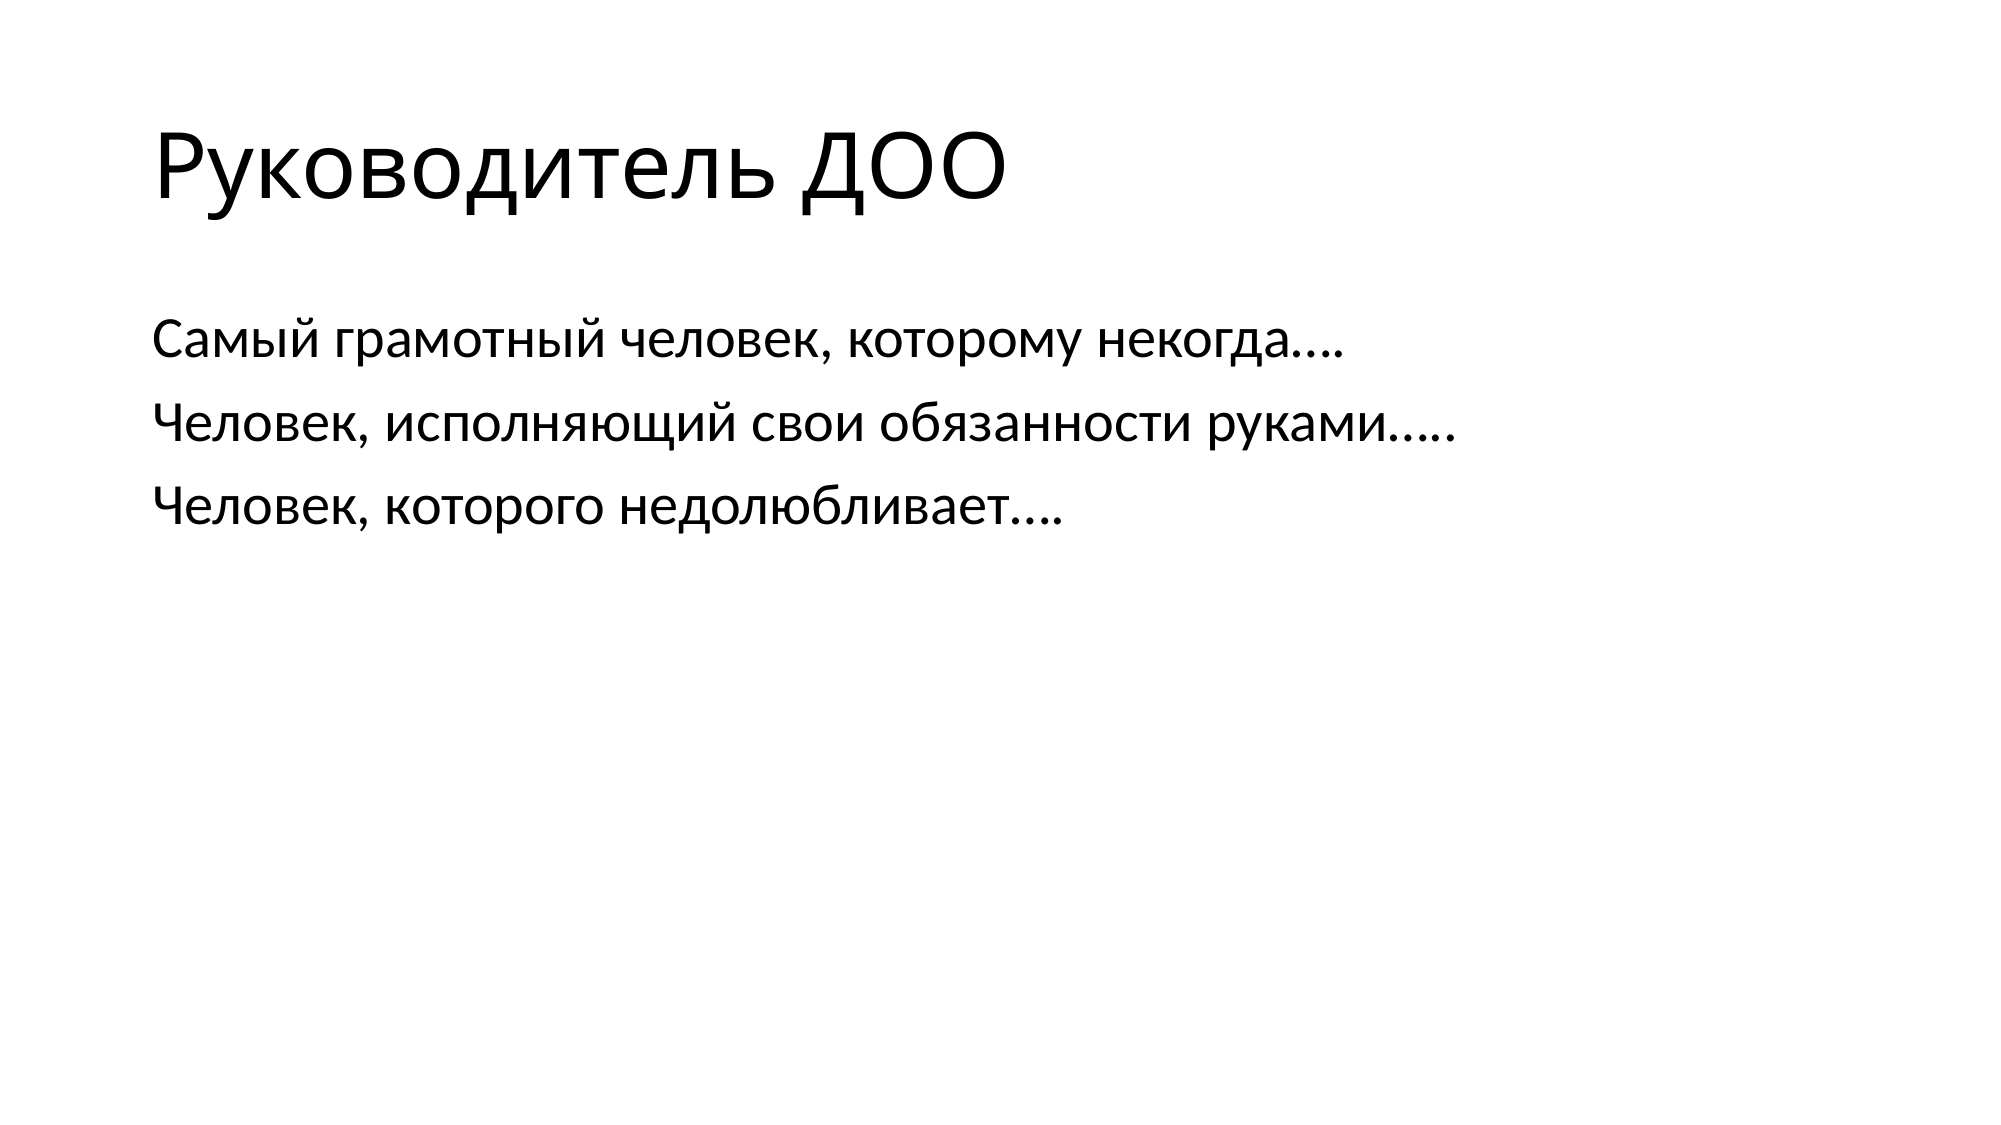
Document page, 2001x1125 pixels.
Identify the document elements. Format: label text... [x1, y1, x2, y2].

title Руководитель ДОО [137, 59, 1863, 278]
list Самый грамотный человек, которому некогда…. Человек, исполняющий свои обязанности руками….. Человек, которого недолюбливает…. [137, 299, 1863, 1014]
